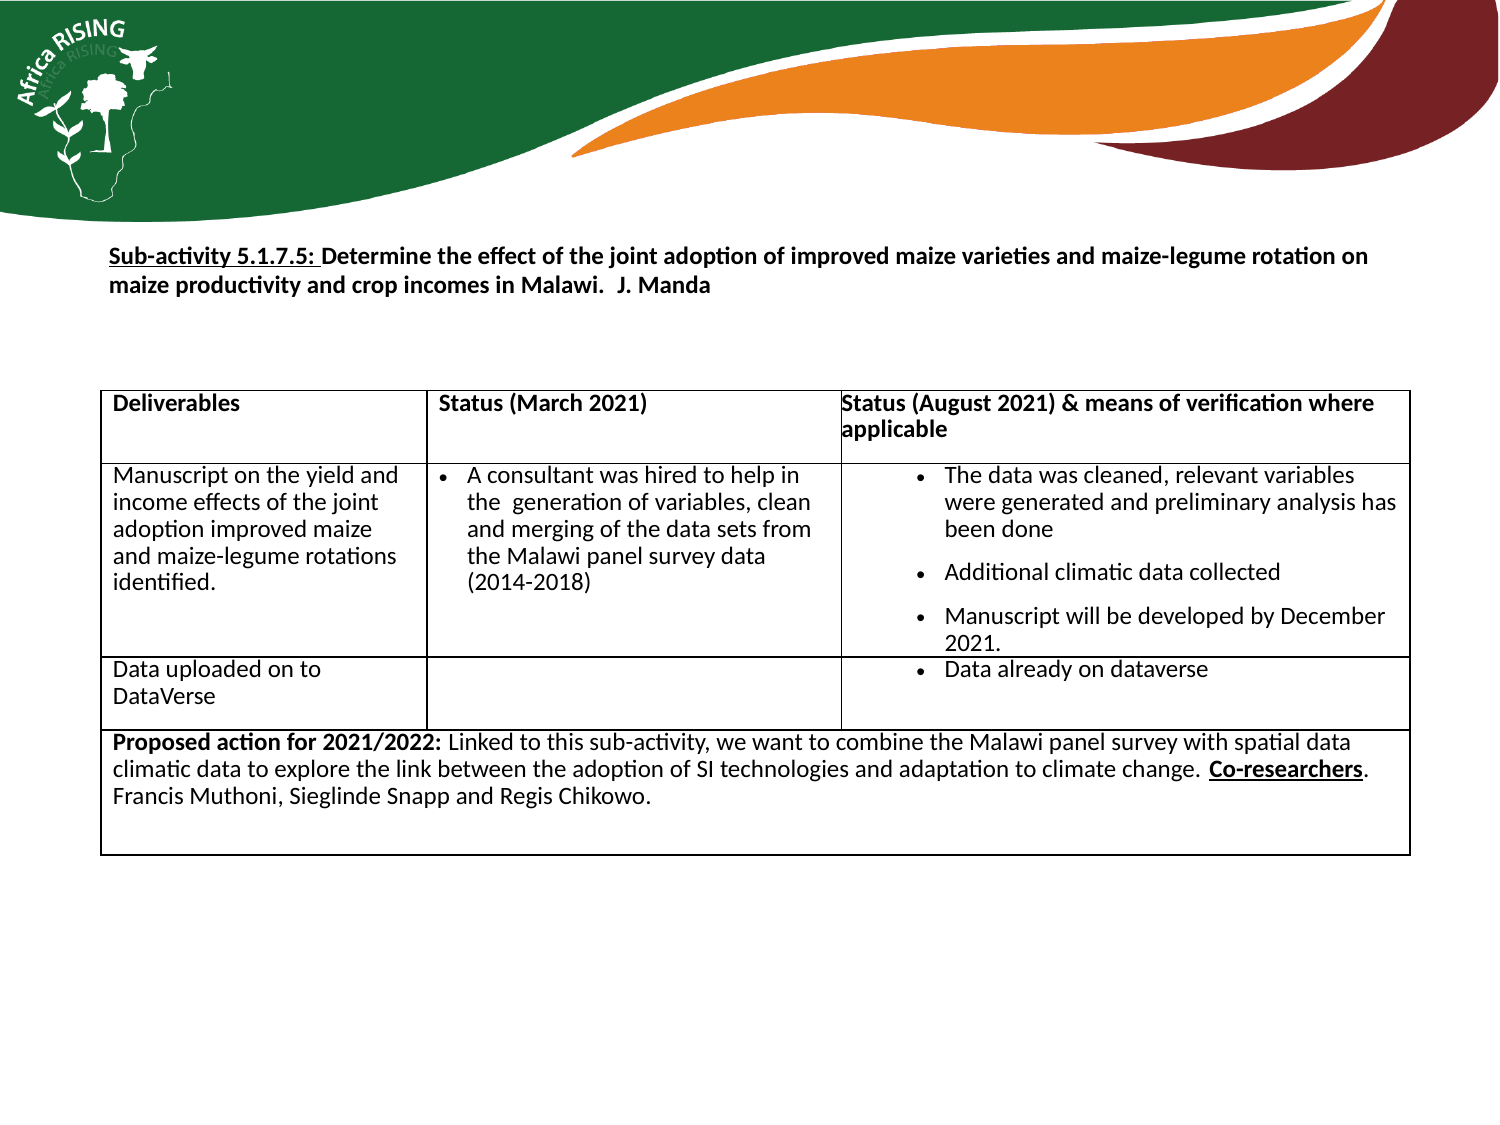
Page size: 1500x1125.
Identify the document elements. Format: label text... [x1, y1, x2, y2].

table_cell Data already on dataverse [842, 658, 1409, 729]
table_header Status (August 2021) & means of verification where applicable [842, 391, 1409, 463]
table_cell Proposed action for 2021/2022: Linked to this sub-activity, we want to combine the Malawi panel survey with spatial data climatic data to explore the link between the adoption of SI technologies and adaptation to climate change. Co-researchers. Francis Muthoni, Sieglinde Snapp and Regis Chikowo. [102, 731, 1409, 854]
table_cell Data uploaded on to DataVerse [102, 658, 426, 729]
table_cell [428, 658, 841, 729]
table_header Status (March 2021) [428, 391, 841, 463]
picture [0, 0, 1499, 222]
text_box Sub-activity 5.1.7.5: Determine the effect of the joint adoption of improved maize varieties and maize-legume rotation on maize productivity and crop incomes in Malawi. J. Manda [94, 231, 1411, 307]
table_cell Manuscript on the yield and income effects of the joint adoption improved maize and maize-legume rotations identified. [102, 464, 426, 656]
table_cell The data was cleaned, relevant variables were generated and preliminary analysis has been done Additional climatic data collected Manuscript will be developed by December 2021. [842, 464, 1409, 656]
table_header Deliverables [102, 391, 426, 463]
table_cell A consultant was hired to help in the generation of variables, clean and merging of the data sets from the Malawi panel survey data (2014-2018) [428, 464, 841, 656]
